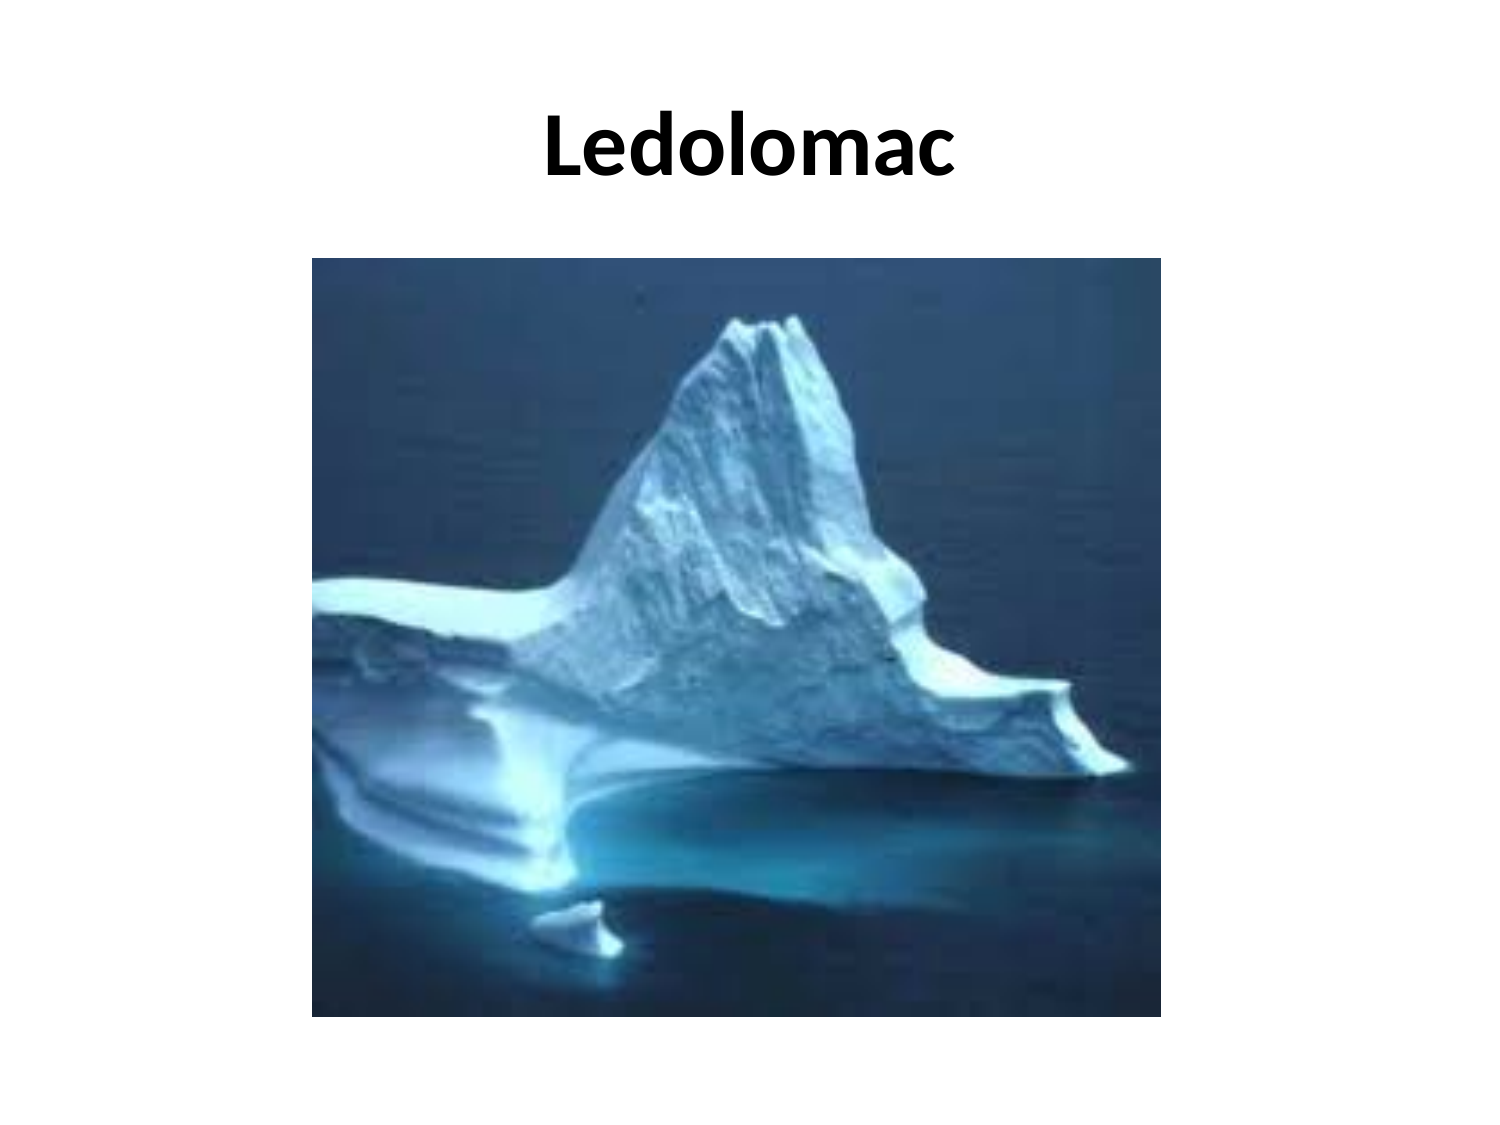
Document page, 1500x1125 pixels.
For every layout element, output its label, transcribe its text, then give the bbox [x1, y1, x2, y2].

picture [312, 258, 1161, 1018]
title Ledolomac [75, 45, 1425, 233]
